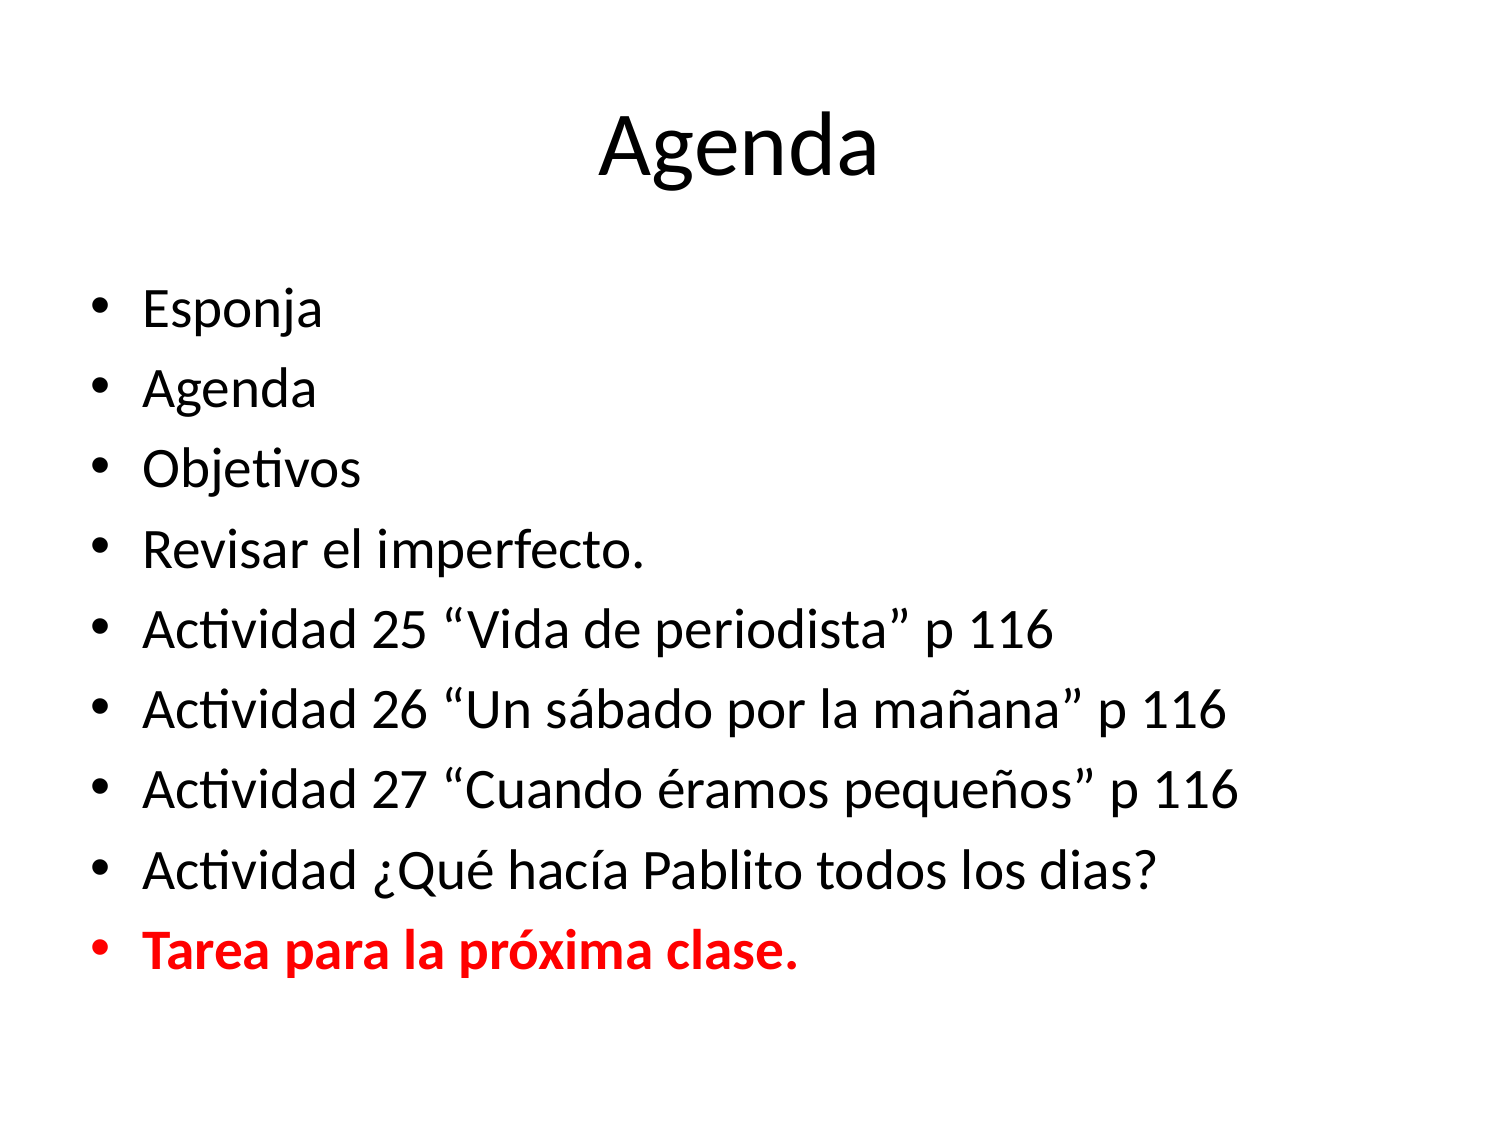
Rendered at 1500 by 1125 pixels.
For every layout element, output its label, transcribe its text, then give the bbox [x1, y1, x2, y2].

list Esponja Agenda Objetivos Revisar el imperfecto. Actividad 25 “Vida de periodista” p 116 Actividad 26 “Un sábado por la mañana” p 116 Actividad 27 “Cuando éramos pequeños” p 116 Actividad ¿Qué hacía Pablito todos los dias? Tarea para la próxima clase. [75, 262, 1425, 1005]
title Agenda [75, 45, 1425, 233]
